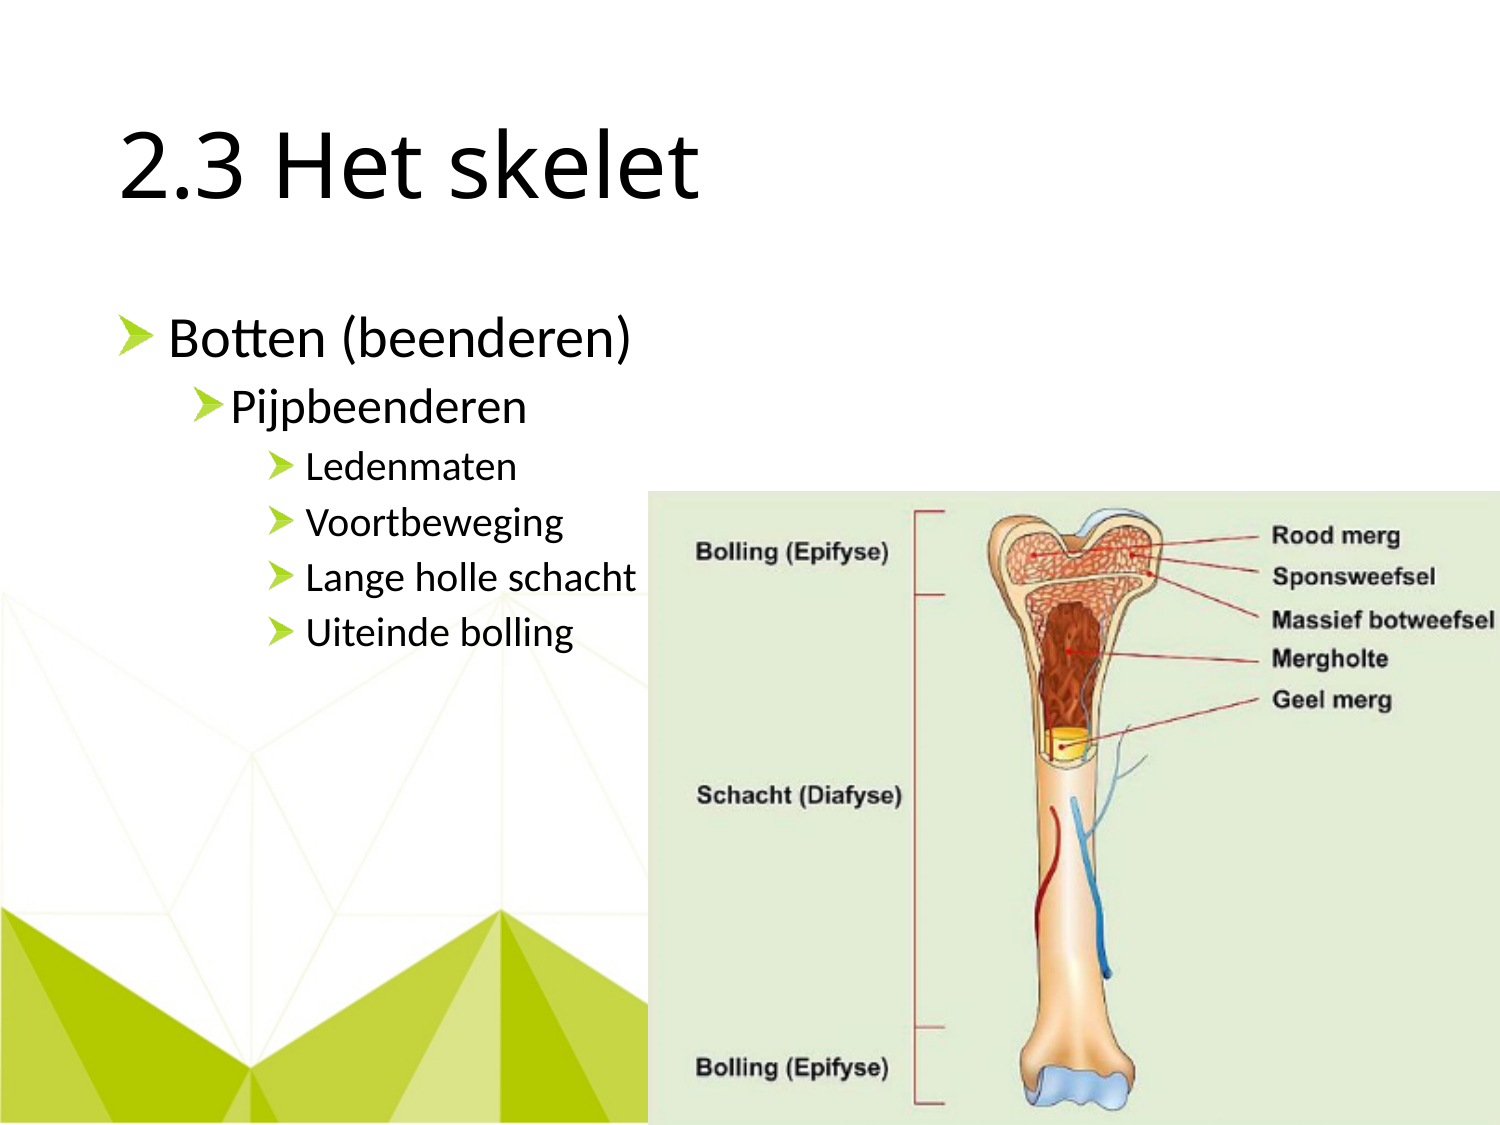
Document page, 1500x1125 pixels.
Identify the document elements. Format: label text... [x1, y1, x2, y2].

picture [0, 0, 1500, 1125]
title 2.3 Het skelet [103, 59, 1397, 278]
list Botten (beenderen) Pijpbeenderen Ledenmaten Voortbeweging Lange holle schacht Uiteinde bolling [103, 299, 1397, 1014]
